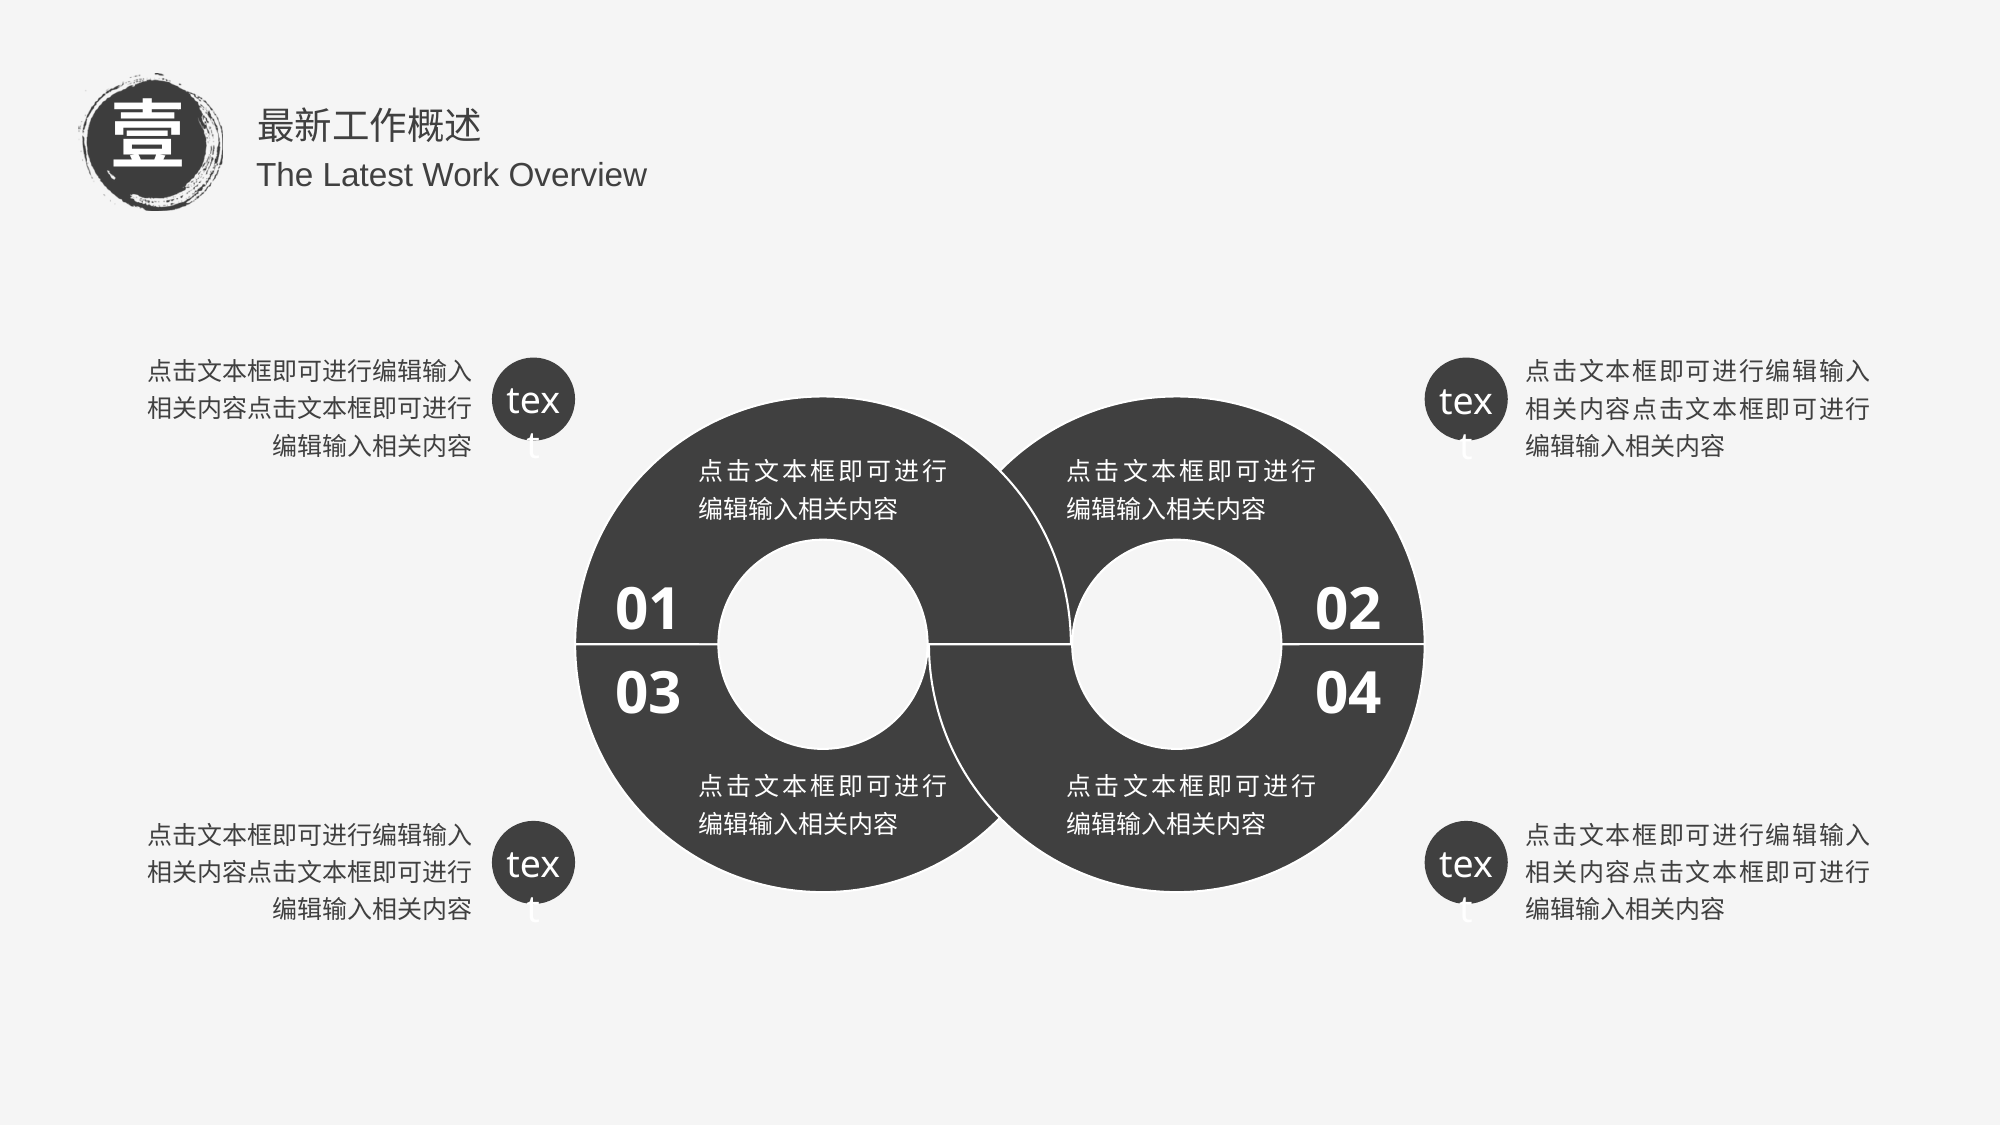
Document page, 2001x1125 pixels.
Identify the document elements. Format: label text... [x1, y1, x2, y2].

text_box 最新工作概述 [242, 60, 498, 145]
text_box The Latest Work Overview [232, 145, 1056, 201]
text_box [112, 340, 1886, 934]
picture [78, 73, 223, 211]
